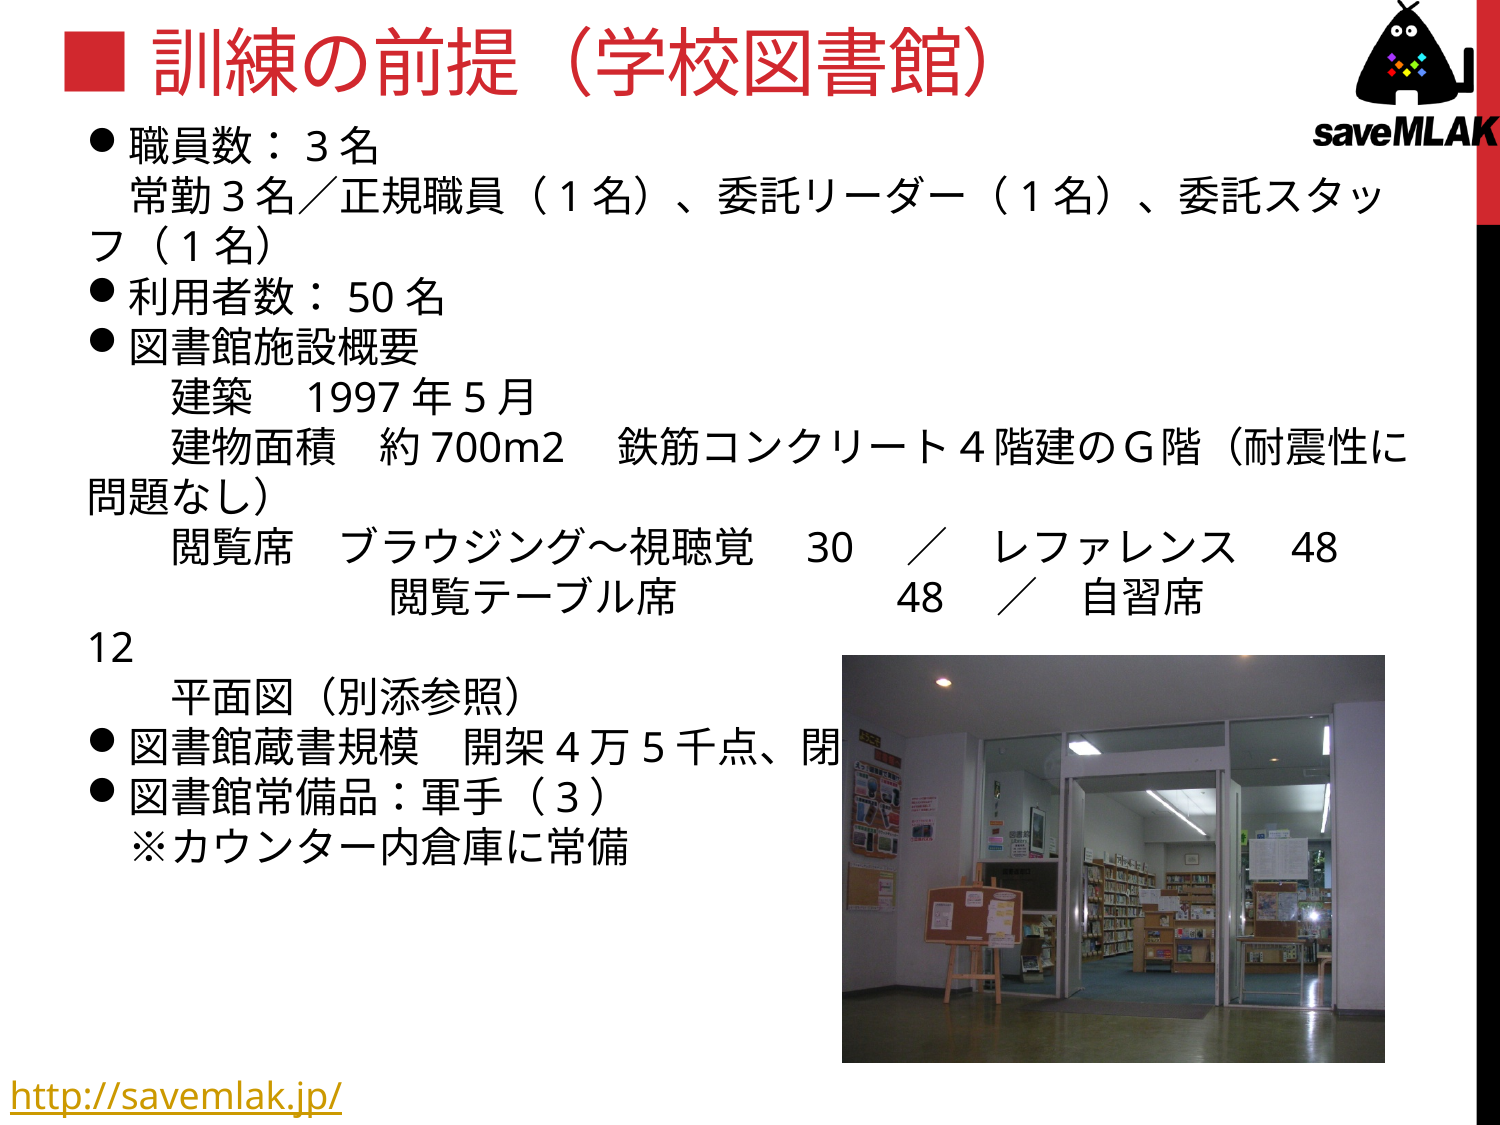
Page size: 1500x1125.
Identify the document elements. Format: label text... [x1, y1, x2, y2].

text_box http://savemlak.jp/ [0, 1064, 358, 1125]
picture [1313, 0, 1500, 146]
picture [841, 655, 1386, 1064]
text_box 職員数：3名 常勤3名／正規職員（1名）、委託リーダー（1名）、委託スタッフ（1名） 利用者数：50名 図書館施設概要 建築 1997年5月 建物面積 約700m2 鉄筋コンクリート４階建のＧ階（耐震性に問題なし） 閲覧席 ブラウジング～視聴覚 30 ／ レファレンス 48 閲覧テーブル席 48 ／ 自習席 12 平面図（別添参照） 図書館蔵書規模 開架4万5千点、閉架3万2千点 図書館常備品：軍手（3） ※カウンター内倉庫に常備 [71, 112, 1439, 878]
title ■訓練の前提（学校図書館） [42, 40, 1281, 114]
